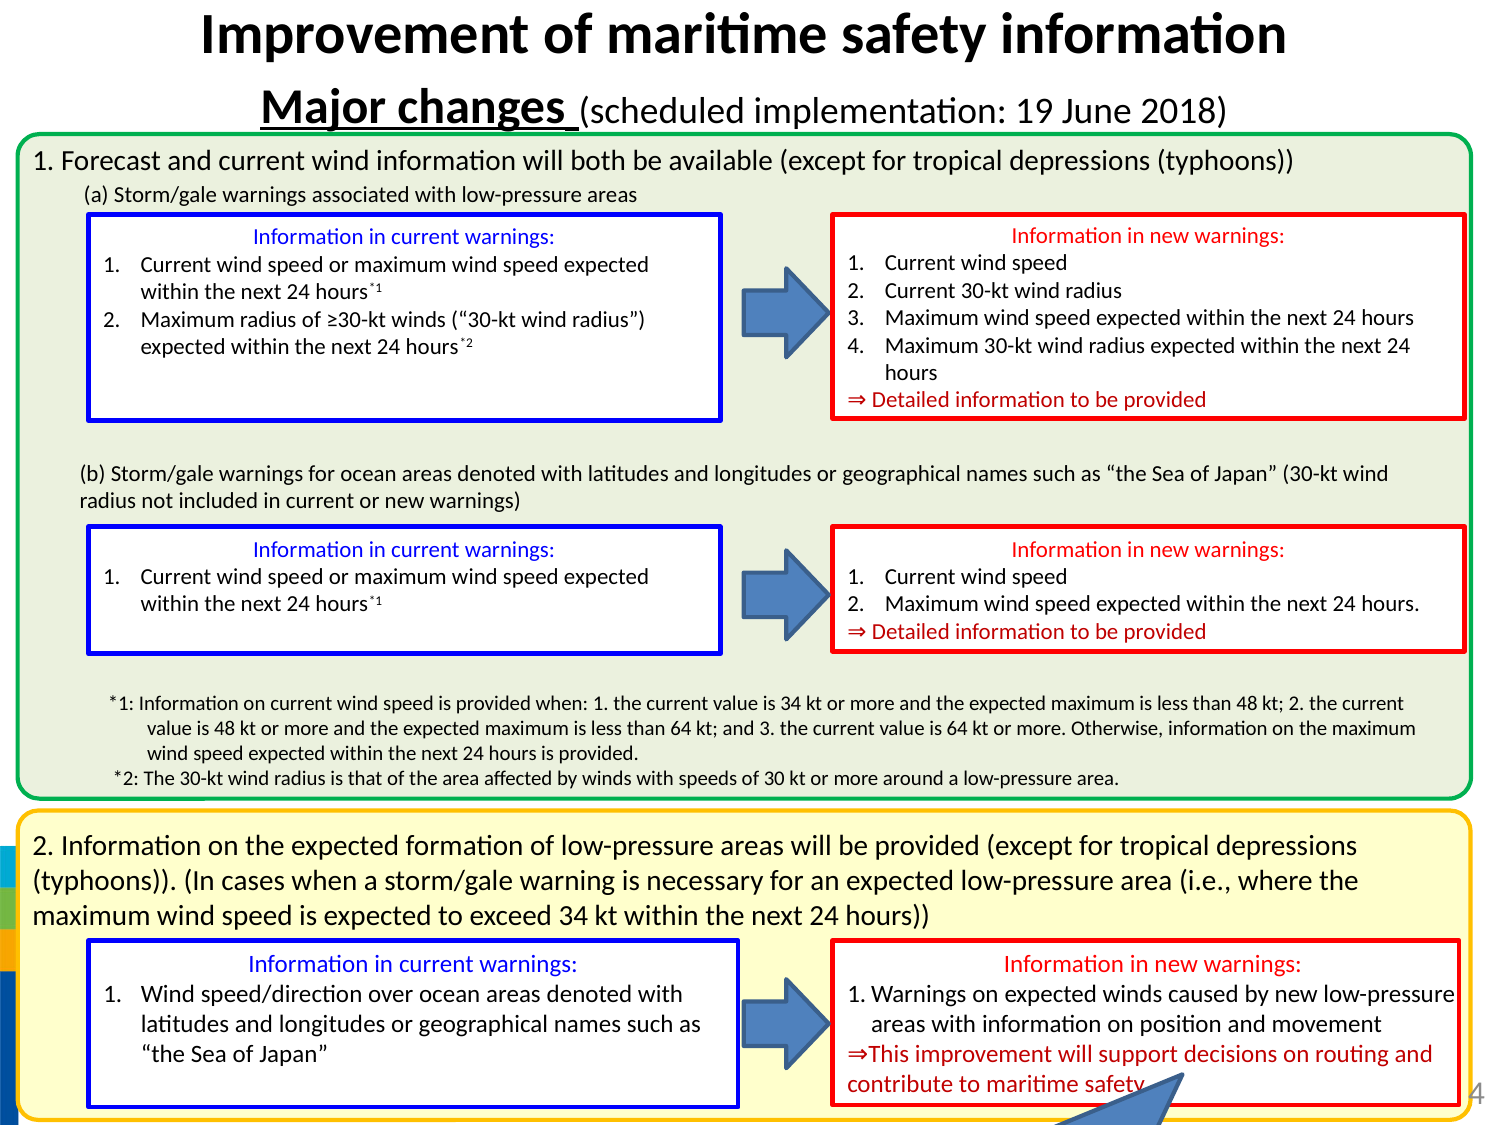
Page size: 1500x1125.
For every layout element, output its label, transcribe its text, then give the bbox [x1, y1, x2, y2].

title Improvement of maritime safety information Major changes (scheduled implementation: 19 June 2018) [17, 1, 1472, 129]
text_box [741, 977, 831, 1071]
slide_number 4 [1149, 1061, 1500, 1122]
text_box Information in new warnings: Current wind speed Maximum wind speed expected within the next 24 hours. ⇒ Detailed information to be provided [832, 526, 1465, 652]
text_box Information in new warnings: Warnings on expected winds caused by new low-pressure areas with information on position and movement ⇒This improvement will support decisions on routing and contribute to maritime safety. [832, 940, 1460, 1105]
text_box Information in new warnings: Current wind speed Current 30-kt wind radius Maximum wind speed expected within the next 24 hours Maximum 30-kt wind radius expected within the next 24 hours ⇒ Detailed information to be provided [832, 214, 1465, 419]
text_box Information in current warnings: Current wind speed or maximum wind speed expected within the next 24 hours*1 [88, 526, 721, 654]
picture [0, 853, 327, 1125]
text_box (b) Storm/gale warnings for ocean areas denoted with latitudes and longitudes or geographical names such as “the Sea of Japan” (30-kt wind radius not included in current or new warnings) [64, 451, 1460, 521]
text_box [741, 266, 831, 360]
text_box *1: Information on current wind speed is provided when: 1. the current value is 34 kt or more and the expected maximum is less than 48 kt; 2. the current value is 48 kt or more and the expected maximum is less than 64 kt; and 3. the current value is 64 kt or more. Otherwise, information on the maximum wind speed expected within the next 24 hours is provided. *2: The 30-kt wind radius is that of the area affected by winds with speeds of 30 kt or more around a low-pressure area. [88, 682, 1460, 798]
text_box [15, 134, 1474, 801]
text_box Information in current warnings: Current wind speed or maximum wind speed expected within the next 24 hours*1 Maximum radius of ≥30-kt winds (“30-kt wind radius”) expected within the next 24 hours*2 [88, 214, 721, 421]
text_box 1. Forecast and current wind information will both be available (except for tropical depressions (typhoons)) [17, 134, 1460, 184]
text_box [15, 808, 1473, 1123]
text_box (a) Storm/gale warnings associated with low-pressure areas [69, 172, 654, 215]
text_box [741, 548, 831, 642]
text_box Information in current warnings: Wind speed/direction over ocean areas denoted with latitudes and longitudes or geographical names such as “the Sea of Japan” [88, 940, 739, 1108]
text_box naval（海軍の）は削除。Officer’s decision と書いたのが誤解されたのだろう。 [1053, 1072, 1185, 1125]
text_box 2. Information on the expected formation of low-pressure areas will be provided (except for tropical depressions (typhoons)). (In cases when a storm/gale warning is necessary for an expected low-pressure area (i.e., where the maximum wind speed is expected to exceed 34 kt within the next 24 hours)) [17, 819, 1460, 939]
